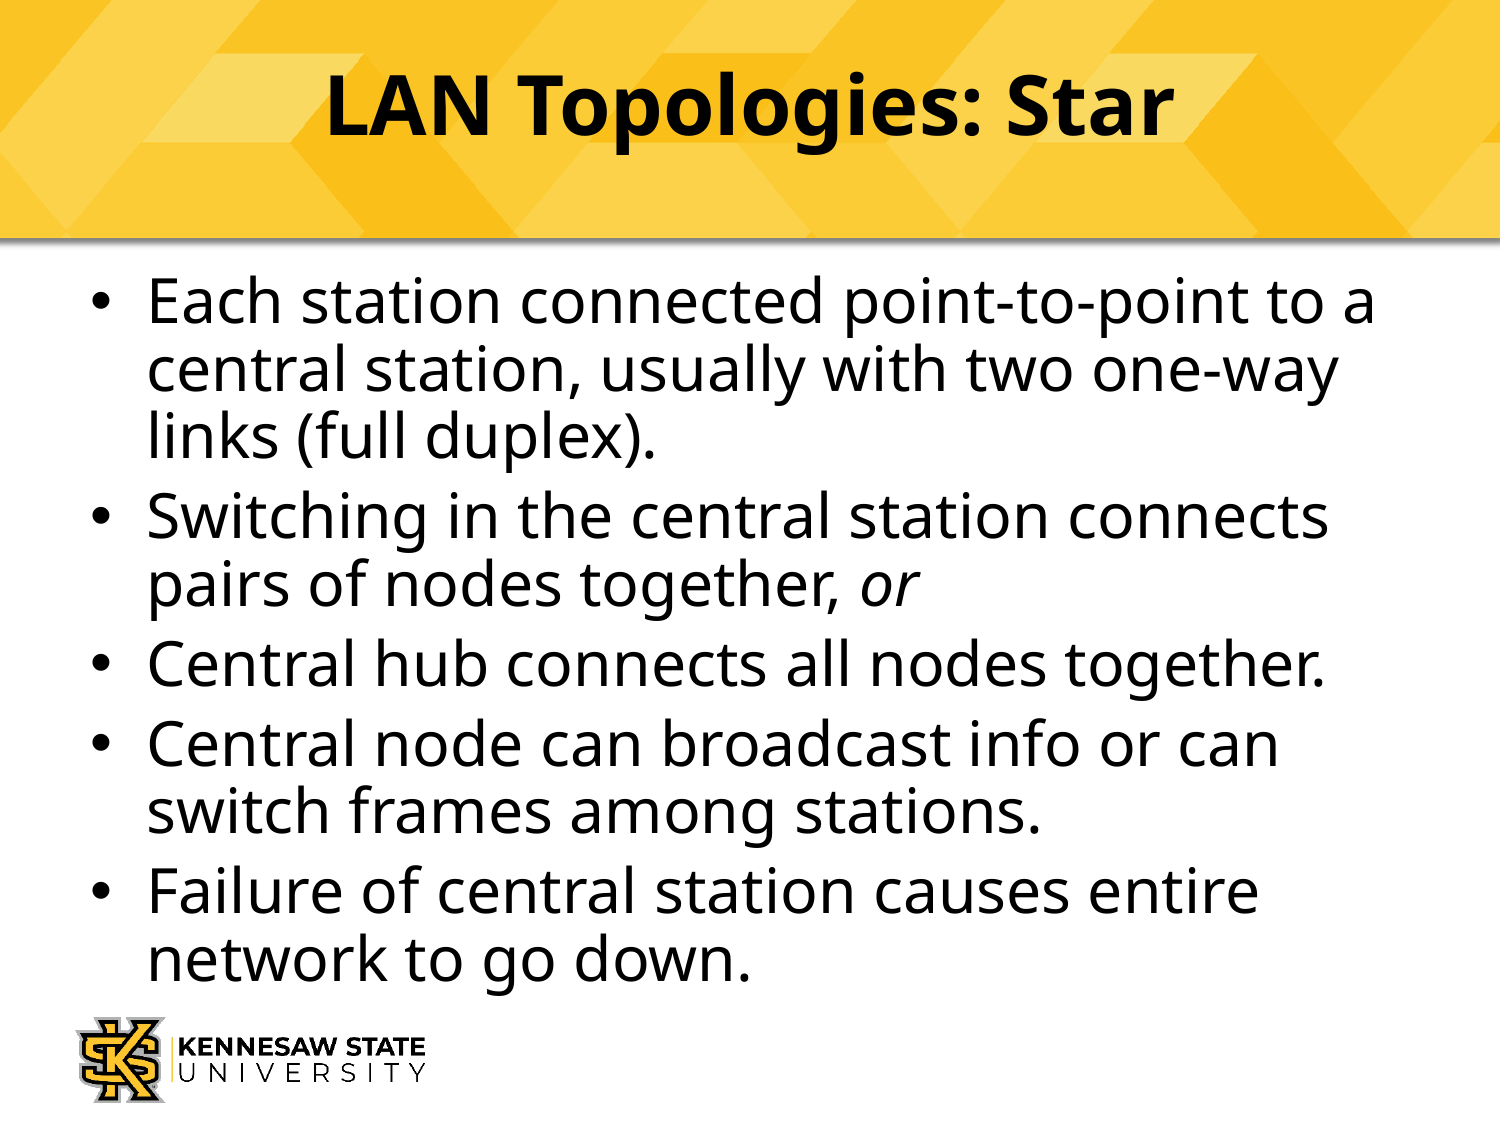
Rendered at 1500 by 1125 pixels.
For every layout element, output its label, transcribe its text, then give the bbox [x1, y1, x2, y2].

picture [0, 0, 1500, 251]
list Each station connected point-to-point to a central station, usually with two one-way links (full duplex). Switching in the central station connects pairs of nodes together, or Central hub connects all nodes together. Central node can broadcast info or can switch frames among stations. Failure of central station causes entire network to go down. [75, 262, 1425, 1005]
picture [75, 1017, 425, 1103]
title LAN Topologies: Star [75, 45, 1425, 233]
